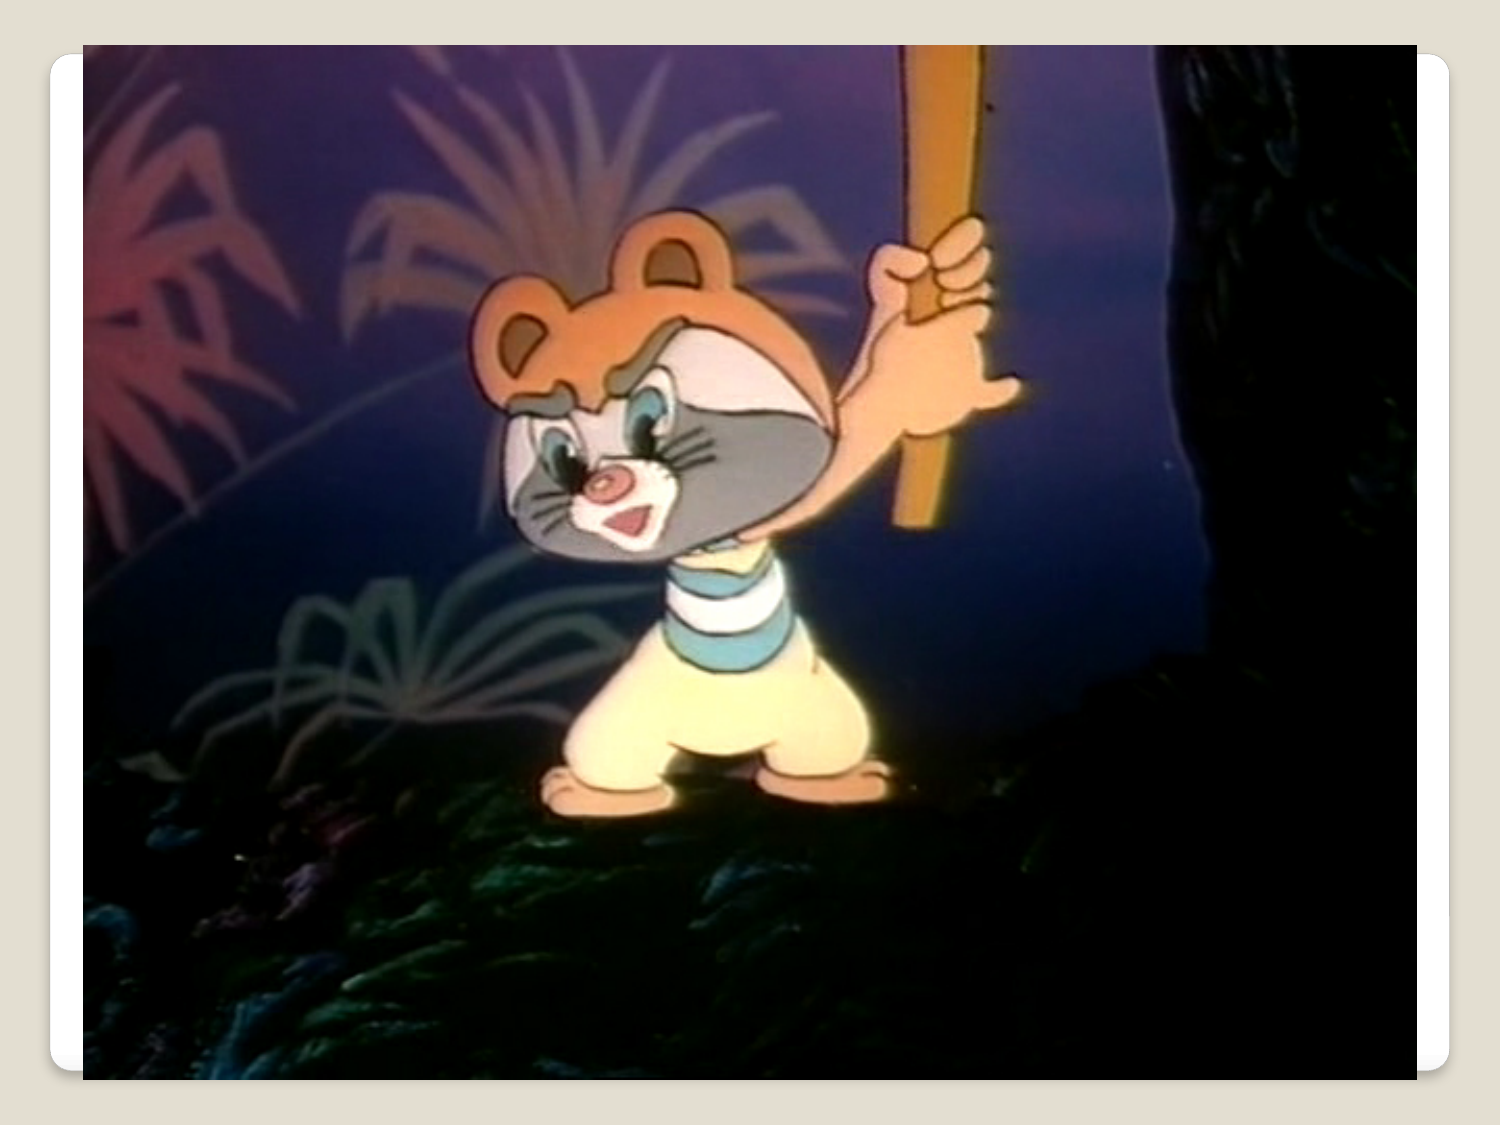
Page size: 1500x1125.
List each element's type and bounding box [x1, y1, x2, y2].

picture [83, 45, 1417, 1080]
